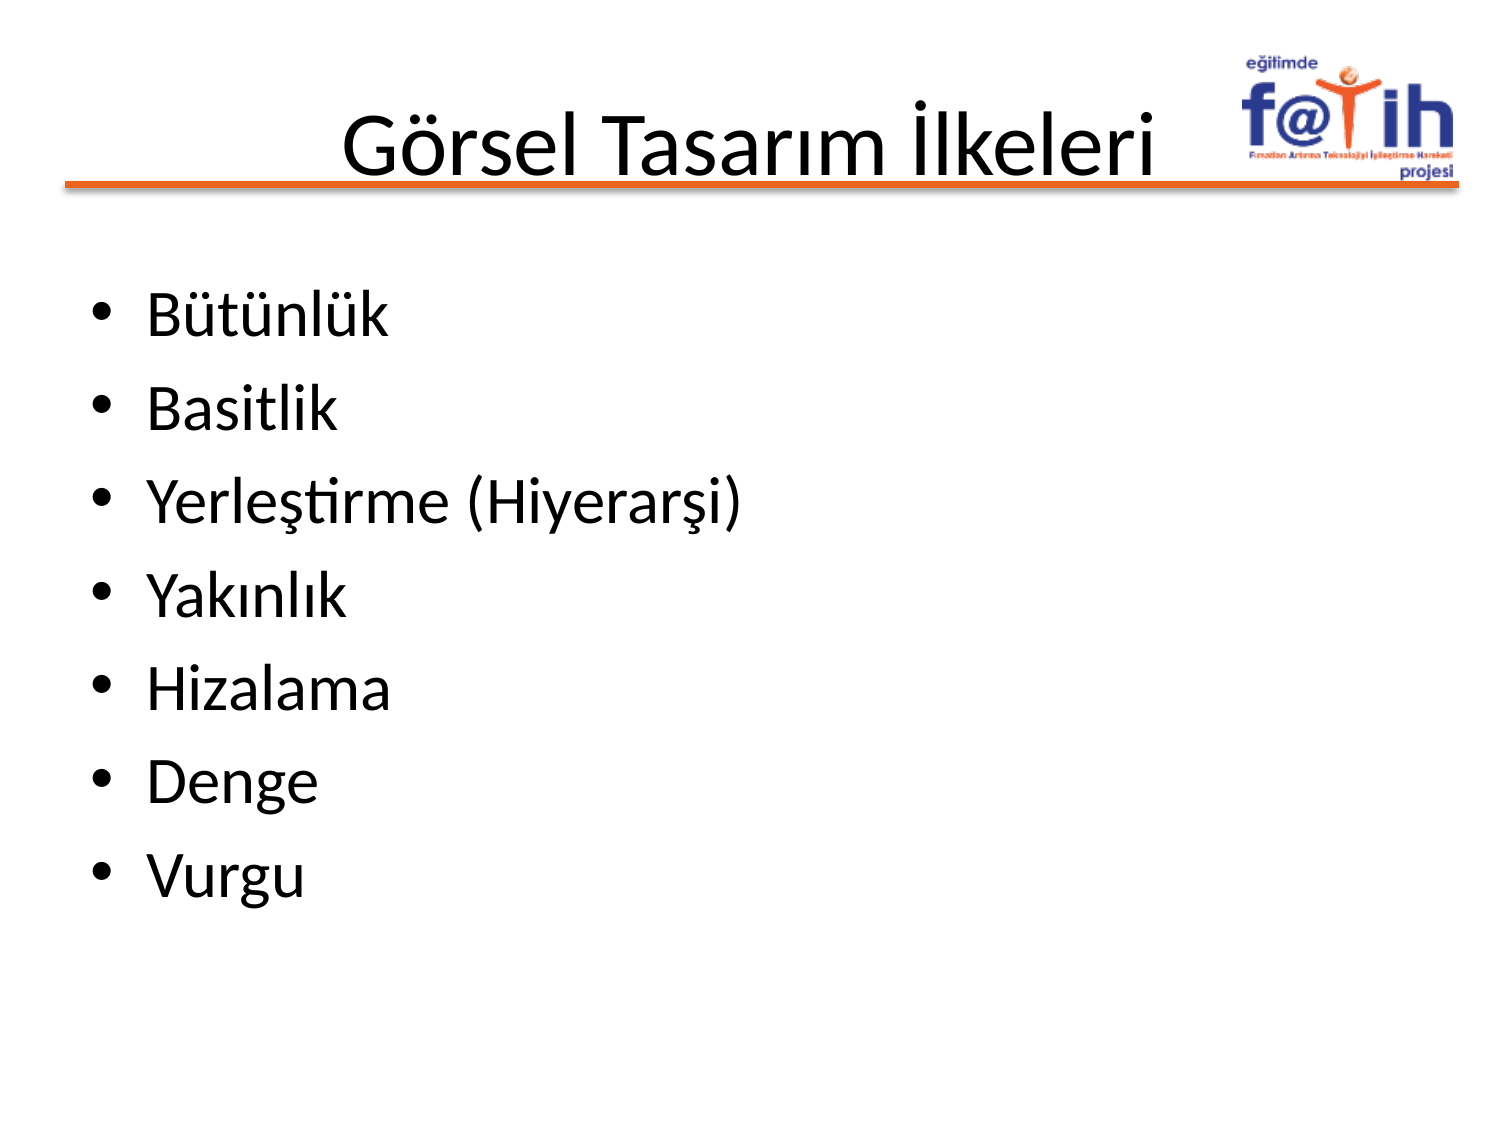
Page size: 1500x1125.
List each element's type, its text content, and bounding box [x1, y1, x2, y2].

picture [1425, 54, 1453, 182]
list Bütünlük Basitlik Yerleştirme (Hiyerarşi) Yakınlık Hizalama Denge Vurgu [75, 262, 1425, 1005]
title Görsel Tasarım İlkeleri [75, 45, 1425, 233]
